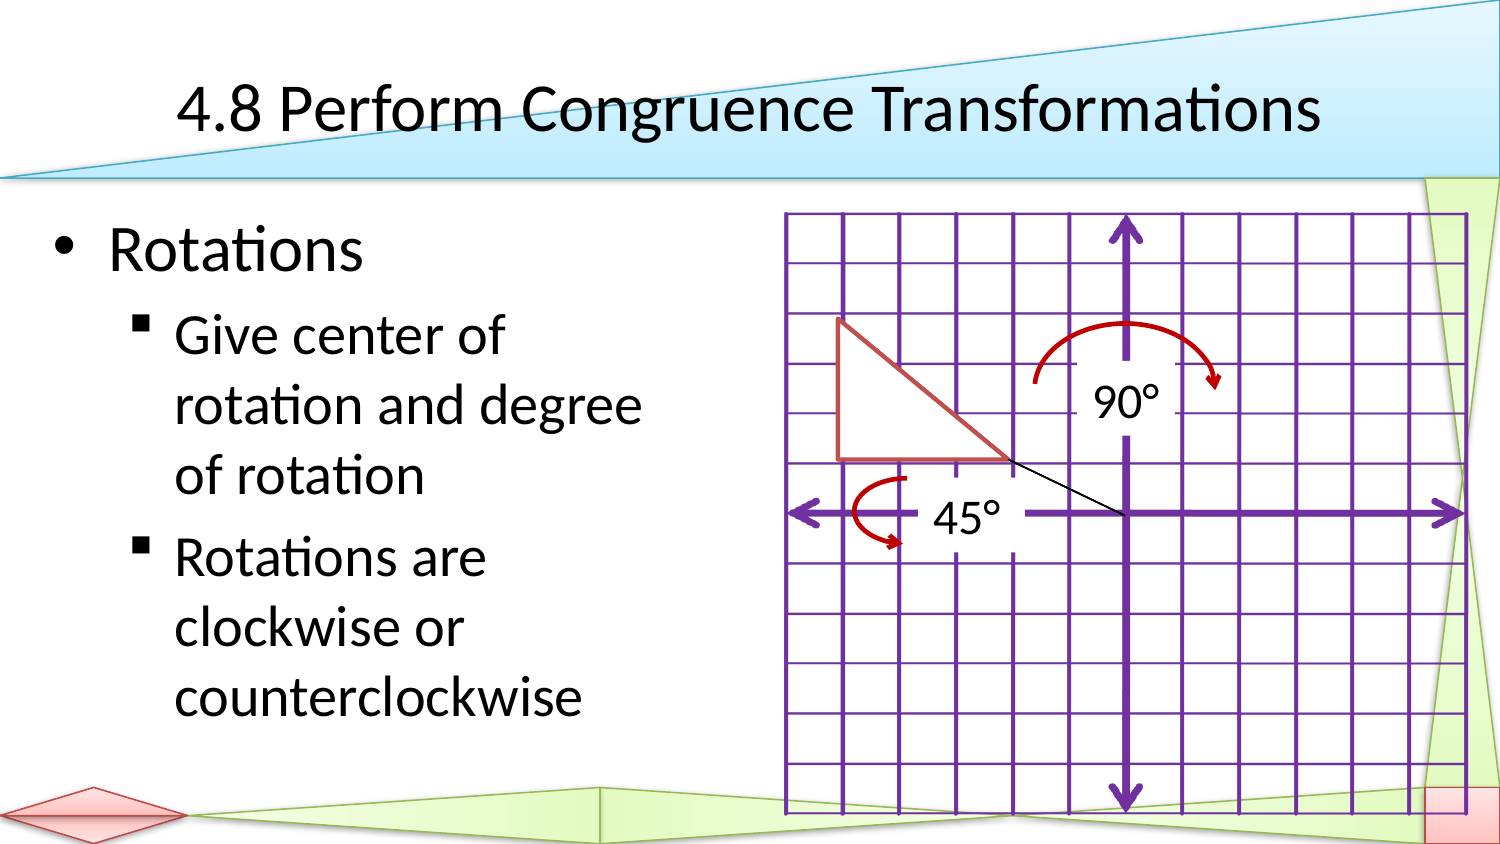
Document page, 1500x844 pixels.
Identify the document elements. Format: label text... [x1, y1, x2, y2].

list Rotations Give center of rotation and degree of rotation Rotations are clockwise or counterclockwise [37, 196, 663, 754]
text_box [1131, 323, 1216, 455]
picture [749, 181, 1500, 844]
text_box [854, 526, 1026, 554]
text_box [837, 318, 1126, 516]
title 4.8 Perform Congruence Transformations [75, 33, 1425, 175]
